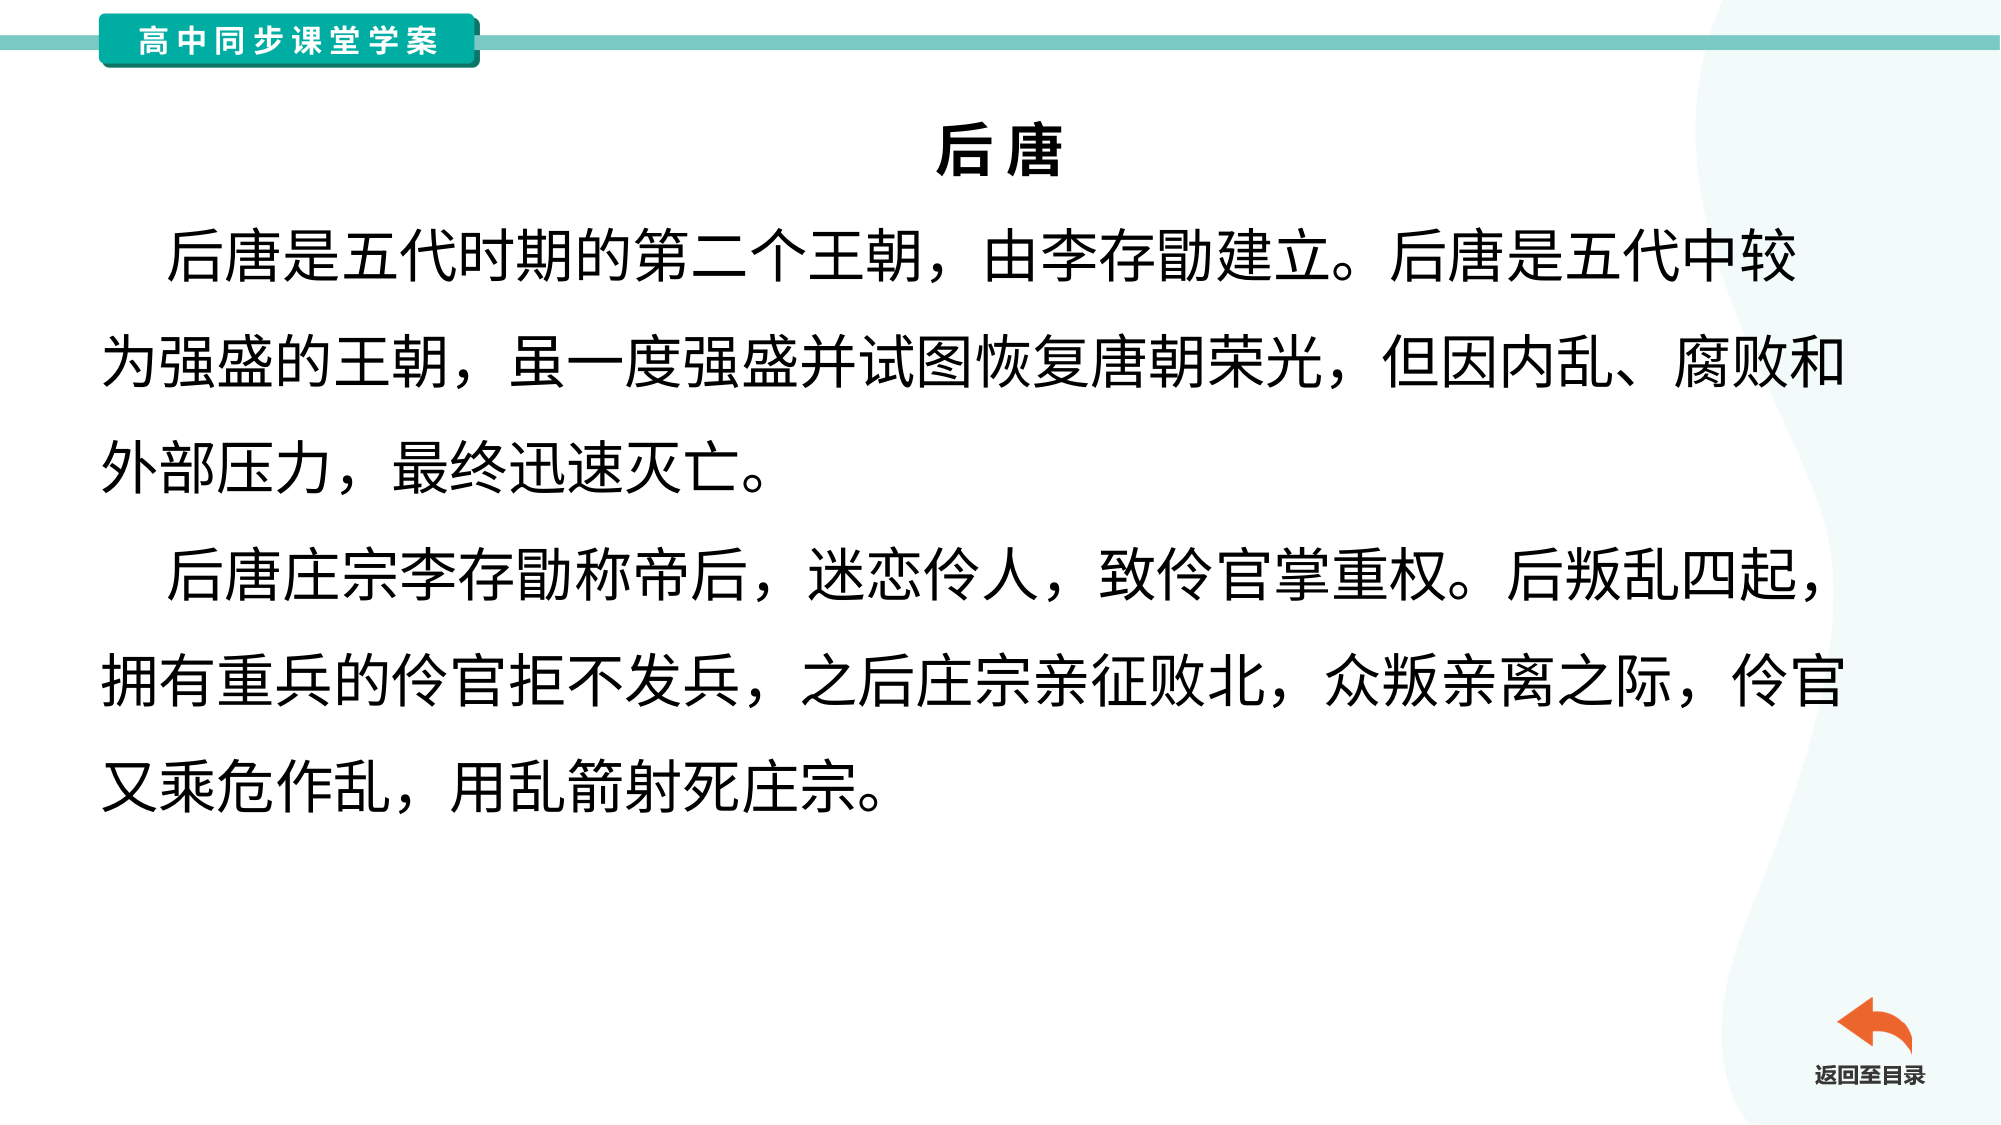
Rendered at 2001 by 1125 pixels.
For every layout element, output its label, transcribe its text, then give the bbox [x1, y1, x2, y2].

picture [0, 0, 2000, 1125]
text_box 后 唐 后唐是五代时期的第二个王朝，由李存勖建立。后唐是五代中较 为强盛的王朝，虽一度强盛并试图恢复唐朝荣光，但因内乱、腐败和 外部压力，最终迅速灭亡。 后唐庄宗李存勖称帝后，迷恋伶人，致伶官掌重权。后叛乱四起， 拥有重兵的伶官拒不发兵，之后庄宗亲征败北，众叛亲离之际，伶官 又乘危作乱，用乱箭射死庄宗。 [100, 76, 1899, 821]
